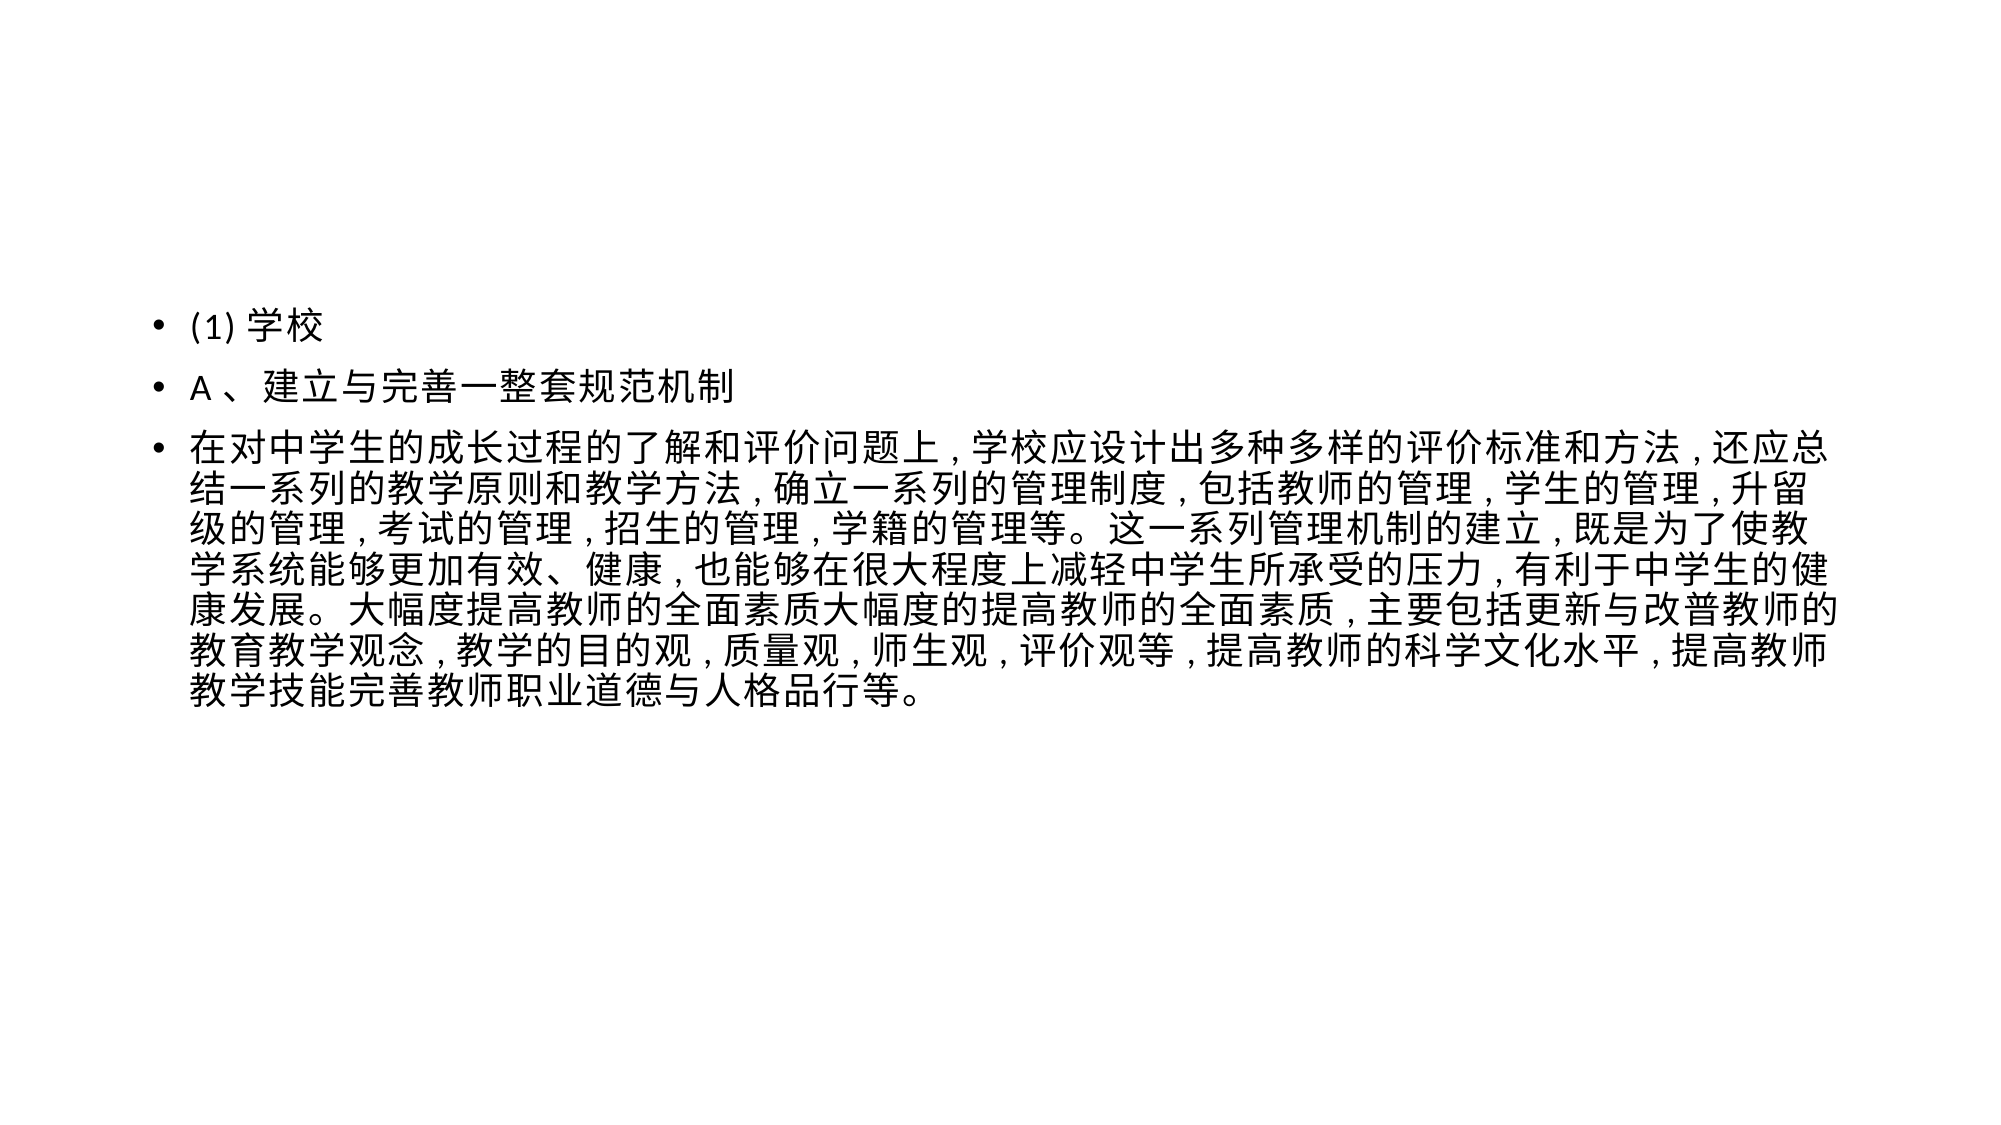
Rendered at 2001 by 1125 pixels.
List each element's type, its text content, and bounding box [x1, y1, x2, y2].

list (1)学校 A、建立与完善一整套规范机制 在对中学生的成长过程的了解和评价问题上,学校应设计出多种多样的评价标准和方法,还应总结一系列的教学原则和教学方法,确立一系列的管理制度,包括教师的管理,学生的管理,升留级的管理,考试的管理,招生的管理,学籍的管理等。这一系列管理机制的建立,既是为了使教学系统能够更加有效、健康,也能够在很大程度上减轻中学生所承受的压力,有利于中学生的健康发展。大幅度提高教师的全面素质大幅度的提高教师的全面素质,主要包括更新与改普教师的教育教学观念,教学的目的观,质量观,师生观,评价观等,提高教师的科学文化水平,提高教师教学技能完善教师职业道德与人格品行等。 [137, 299, 1863, 1014]
